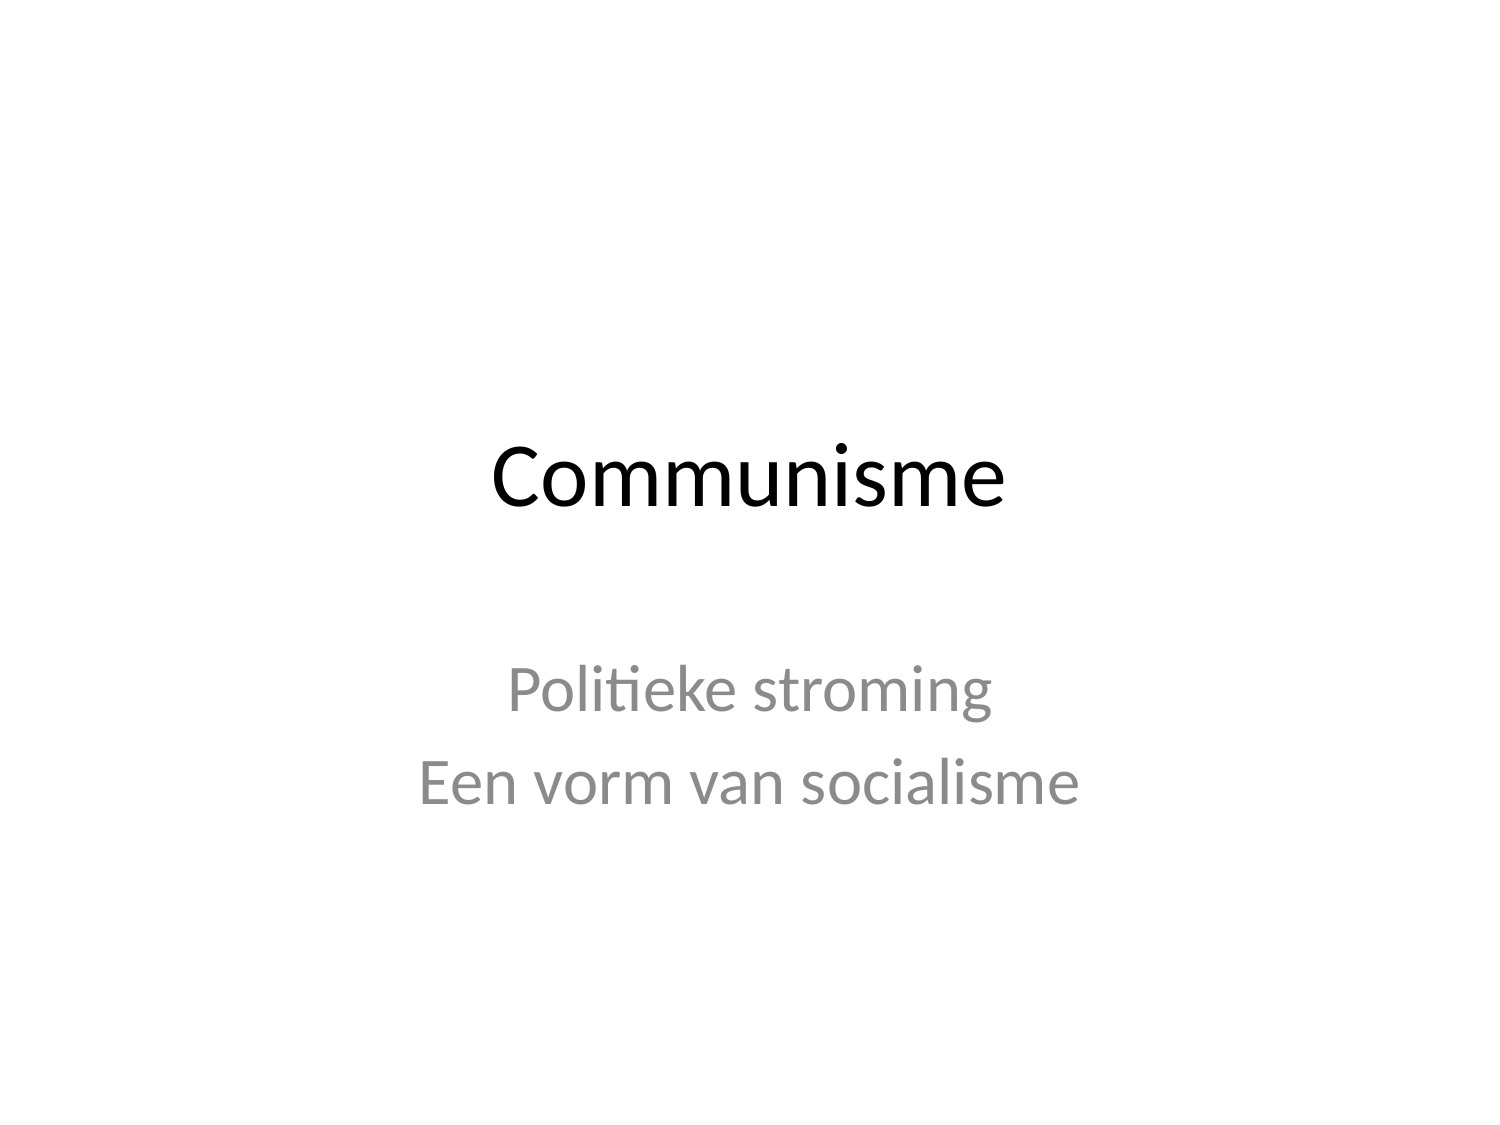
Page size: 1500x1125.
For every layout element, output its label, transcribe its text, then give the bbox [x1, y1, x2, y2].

subtitle Politieke stroming Een vorm van socialisme [225, 637, 1275, 925]
title Communisme [112, 349, 1388, 591]
